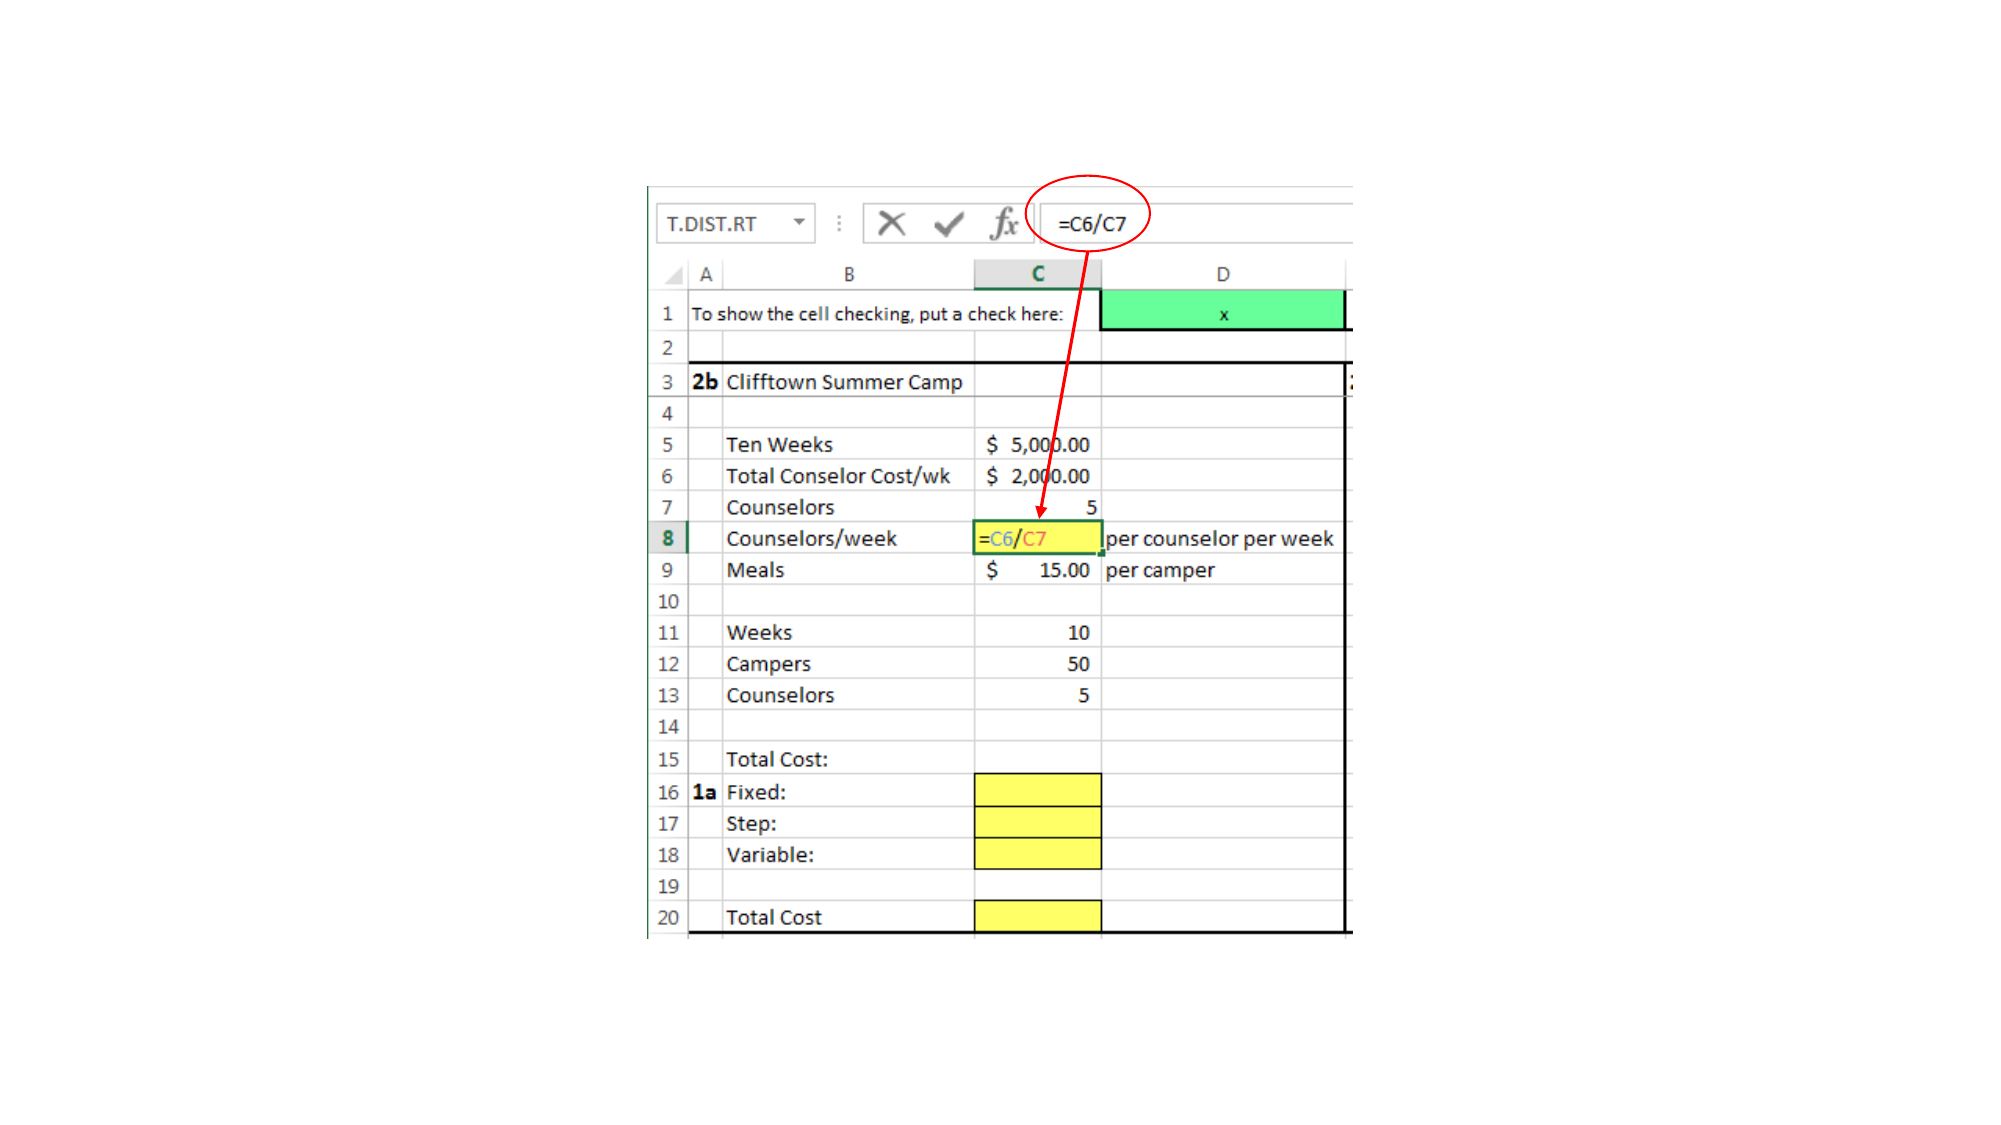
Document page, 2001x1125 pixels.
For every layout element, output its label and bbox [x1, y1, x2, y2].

text_box [1039, 251, 1088, 519]
text_box [1043, 174, 1133, 186]
picture [647, 186, 1353, 939]
